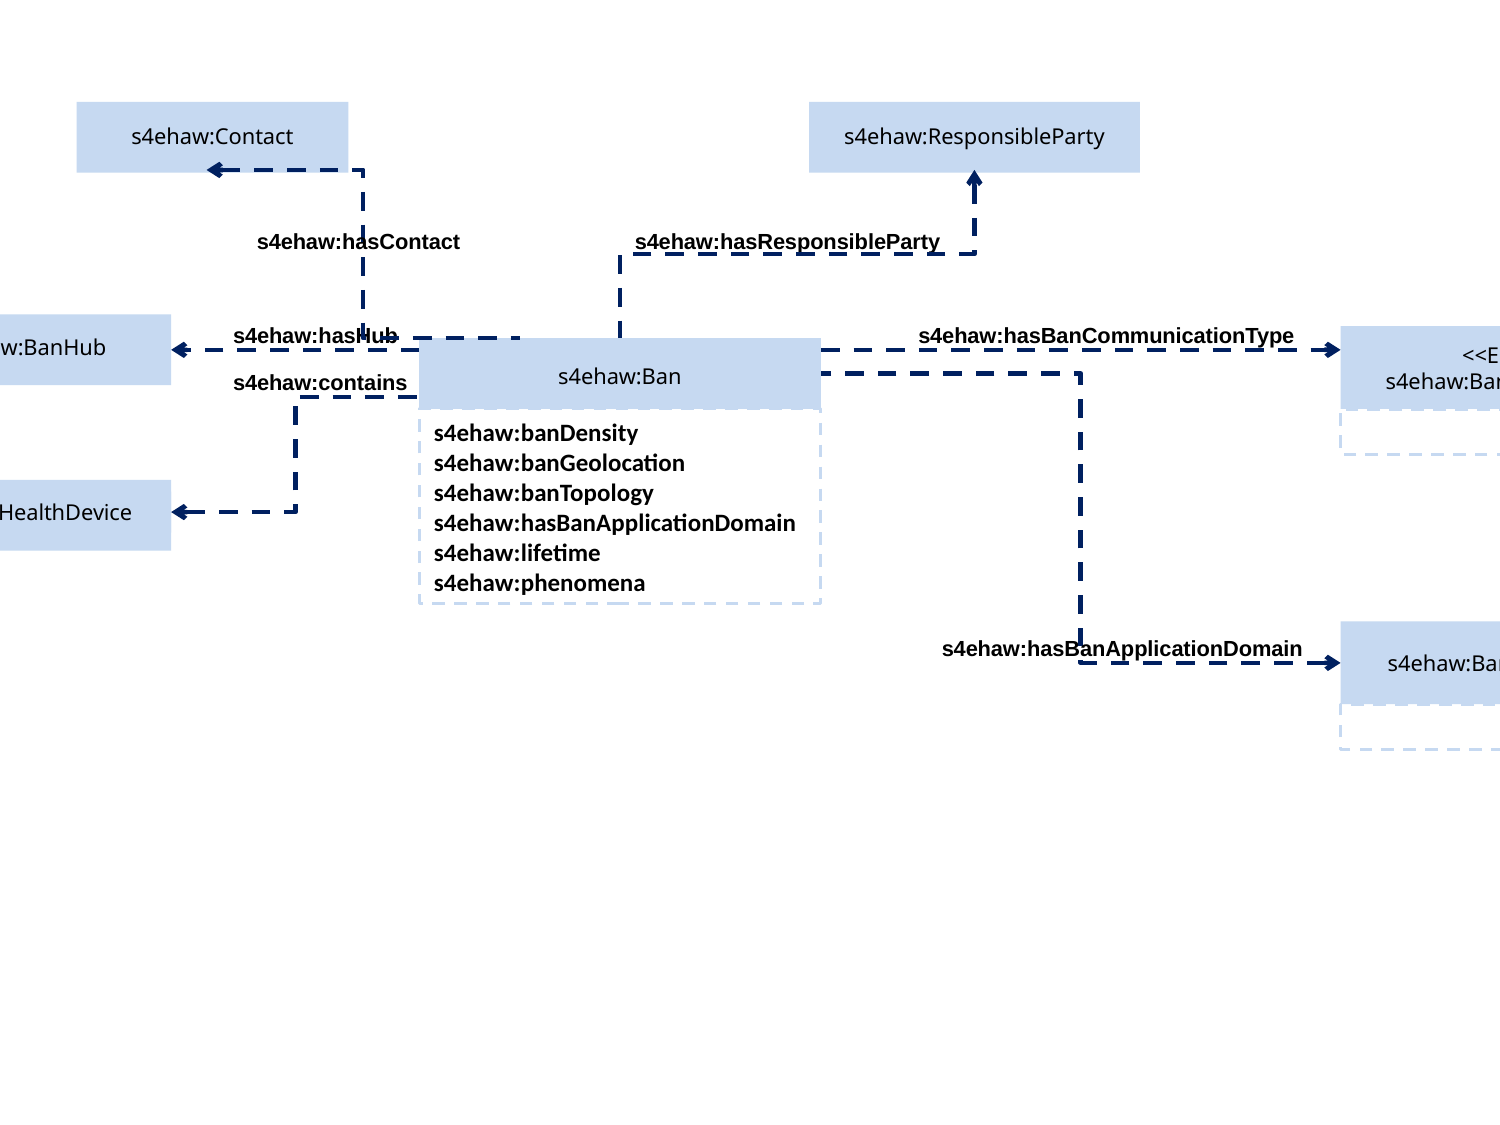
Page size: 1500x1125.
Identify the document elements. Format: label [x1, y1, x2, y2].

text_box [0, 101, 1500, 750]
